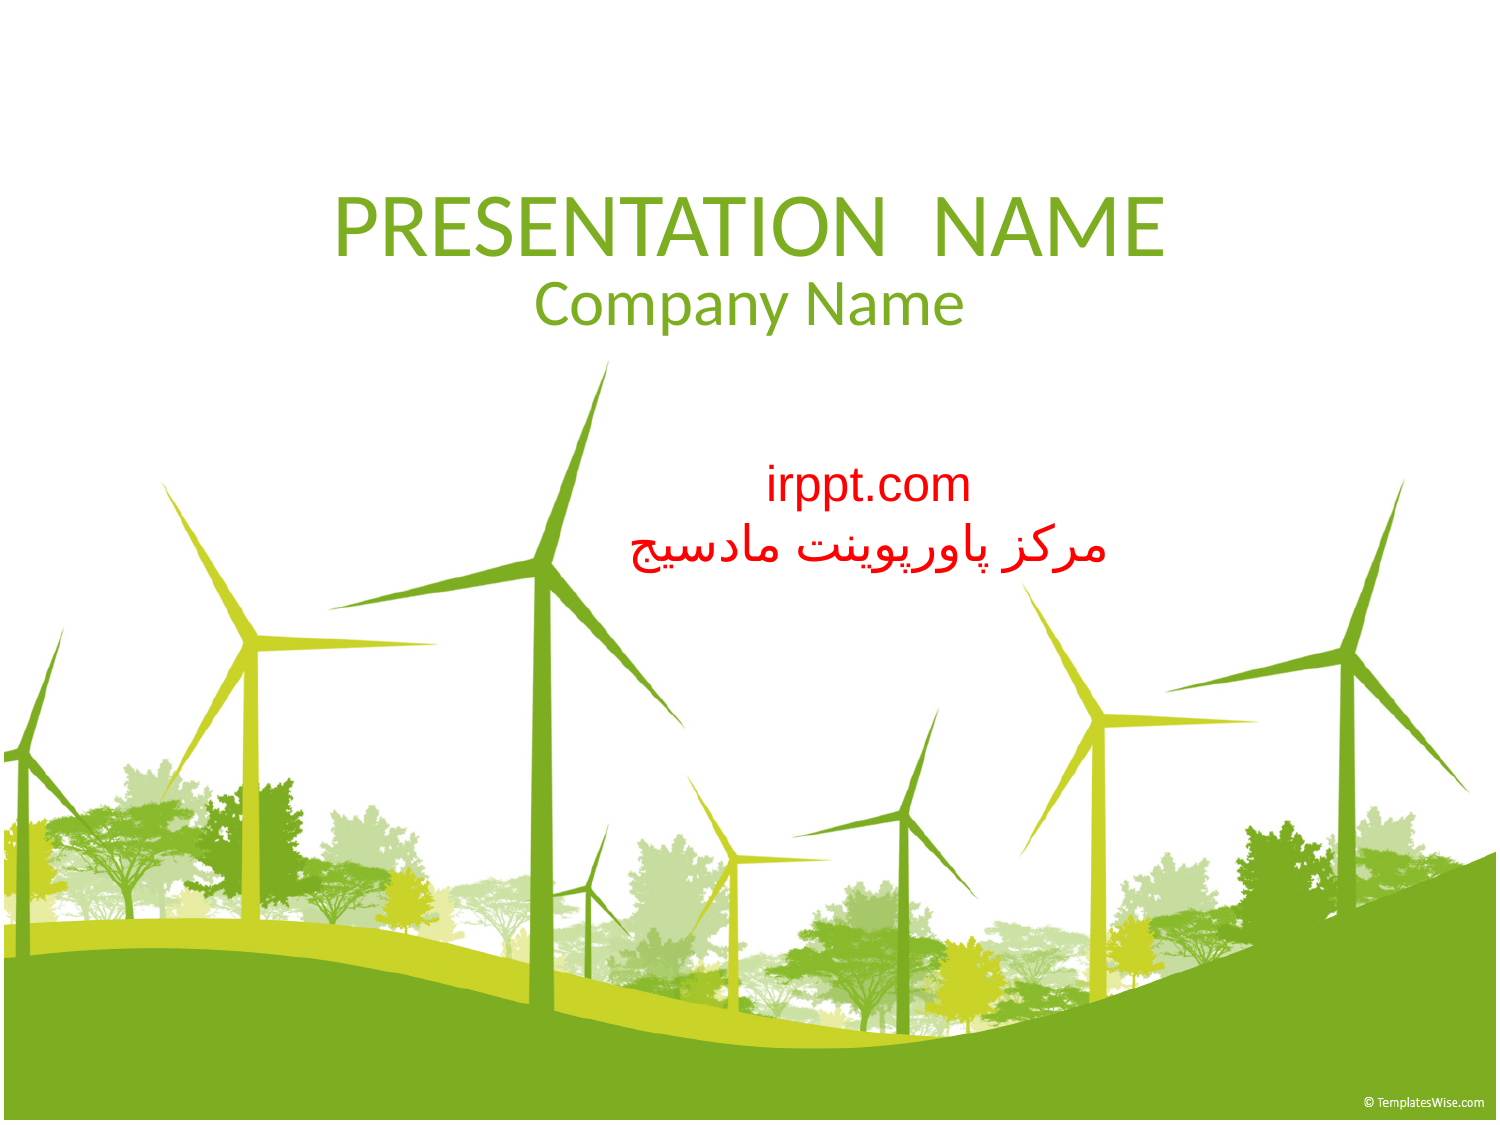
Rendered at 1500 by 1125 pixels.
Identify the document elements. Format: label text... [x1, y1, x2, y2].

subtitle Company Name [225, 251, 1275, 539]
picture [0, 0, 1500, 1125]
title PRESENTATION NAME [112, 99, 1388, 341]
text_box irppt.com مرکز پاورپوینت مادسیج [614, 444, 1125, 580]
